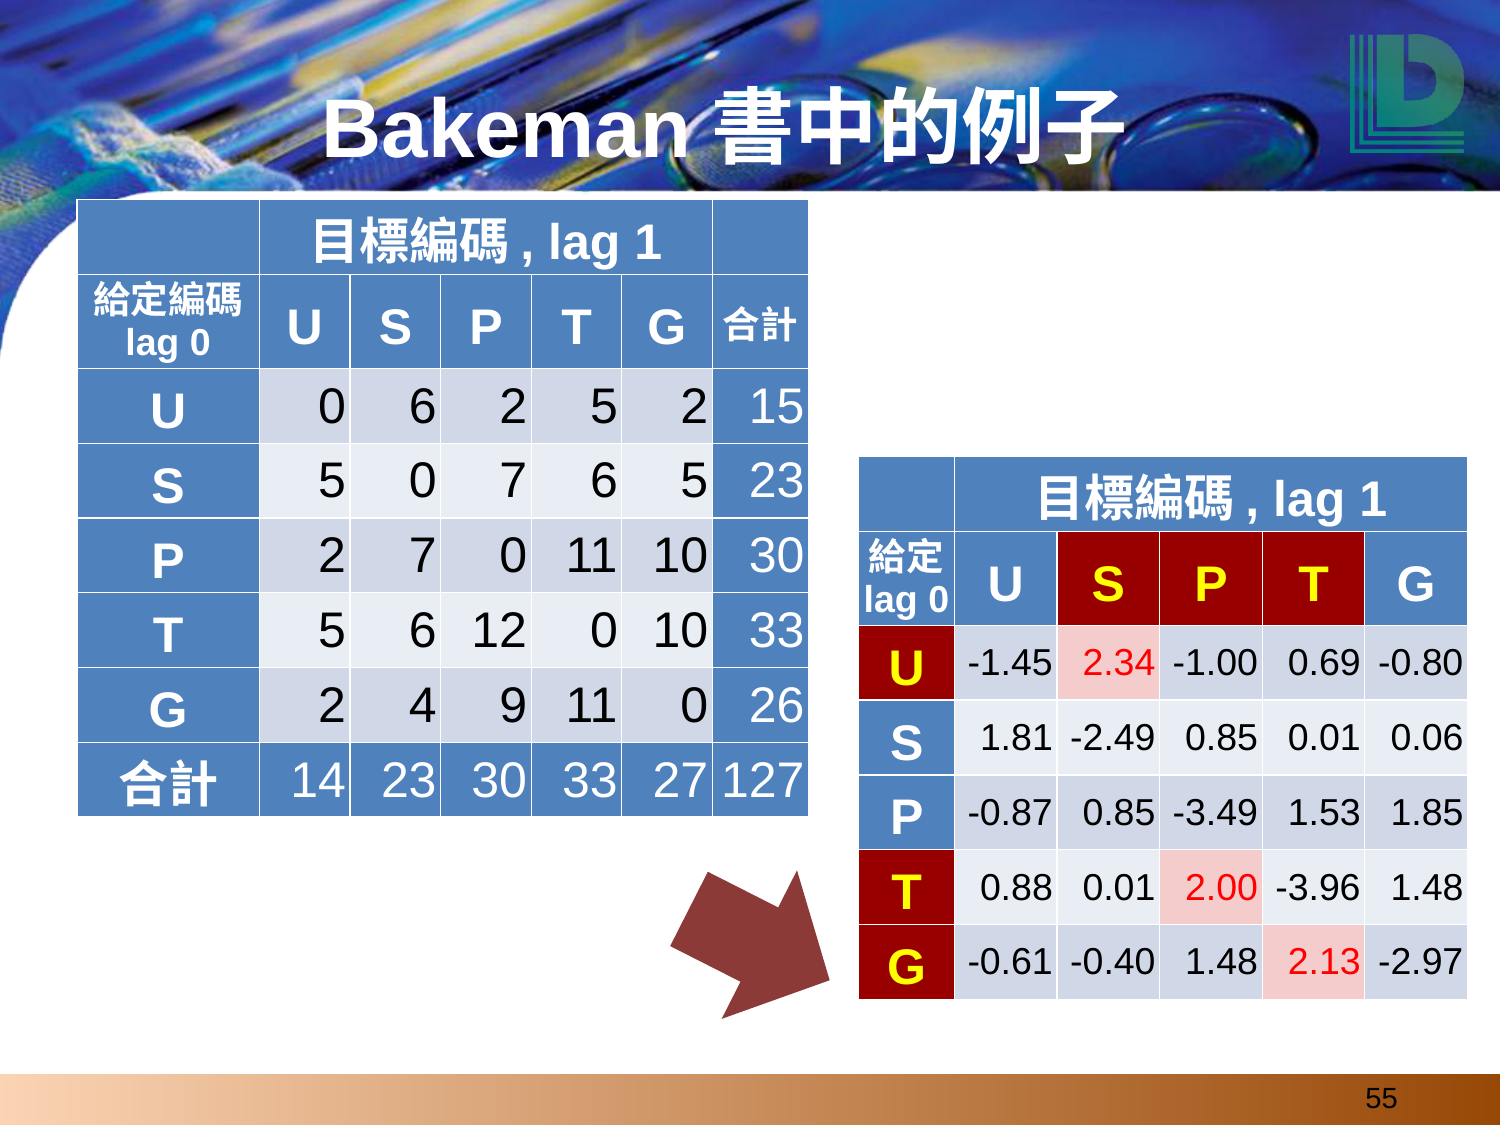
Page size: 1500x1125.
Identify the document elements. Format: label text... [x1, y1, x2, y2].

table_cell 2 [441, 369, 531, 443]
table_cell 2.34 [1058, 626, 1159, 699]
table_cell -0.61 [955, 925, 1056, 999]
table_cell P [859, 776, 954, 849]
table_cell 1.48 [1160, 925, 1262, 999]
table_cell 30 [713, 519, 808, 592]
table_cell 0.06 [1365, 701, 1467, 774]
table_cell 1.53 [1263, 776, 1364, 849]
table_cell -0.80 [1365, 626, 1467, 699]
table_cell U [78, 369, 259, 443]
table_cell S [78, 444, 259, 517]
table_cell 6 [351, 593, 440, 667]
table_header [78, 200, 259, 274]
table_cell 1.85 [1365, 776, 1467, 849]
table_cell 6 [532, 444, 621, 517]
table_cell 23 [351, 743, 440, 816]
table_cell 15 [713, 369, 808, 443]
table_cell 0 [622, 668, 712, 742]
table_cell P [1160, 532, 1262, 625]
table_cell 0.69 [1263, 626, 1364, 699]
table_cell -3.49 [1160, 776, 1262, 849]
picture [0, 0, 1500, 383]
table_cell U [859, 626, 954, 699]
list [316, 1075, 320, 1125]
table_cell 0.85 [1160, 701, 1262, 774]
table_cell T [1263, 532, 1364, 625]
table_cell 2 [622, 369, 712, 443]
table_cell S [1058, 532, 1159, 625]
table_cell 5 [260, 444, 349, 517]
table_cell 23 [713, 444, 808, 517]
table_cell 給定 lag 0 [859, 532, 954, 625]
table_cell -3.96 [1263, 850, 1364, 924]
table_cell 0 [441, 519, 531, 592]
table_cell 2 [260, 668, 349, 742]
table_cell 9 [441, 668, 531, 742]
table_cell 7 [351, 519, 440, 592]
table_cell 27 [622, 743, 712, 816]
table_cell 14 [260, 743, 349, 816]
table_cell 5 [622, 444, 712, 517]
table_cell 12 [441, 593, 531, 667]
table_cell 11 [532, 519, 621, 592]
table_cell 10 [622, 519, 712, 592]
table_cell 33 [713, 593, 808, 667]
table_cell 合計 [78, 743, 259, 816]
table_cell 10 [622, 593, 712, 667]
table_cell 26 [713, 668, 808, 742]
table_cell -2.49 [1058, 701, 1159, 774]
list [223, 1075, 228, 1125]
table_cell 2 [260, 519, 349, 592]
table_cell -2.97 [1365, 925, 1467, 999]
table_cell 33 [532, 743, 621, 816]
table_cell -0.40 [1058, 925, 1159, 999]
table_cell 11 [532, 668, 621, 742]
table_cell G [1365, 532, 1467, 625]
table_header [713, 200, 808, 274]
table_cell 0 [260, 369, 349, 443]
table_cell 0 [351, 444, 440, 517]
table_cell 2.13 [1263, 925, 1364, 999]
table_cell S [859, 701, 954, 774]
table_cell 0.85 [1058, 776, 1159, 849]
table_cell 127 [713, 743, 808, 816]
table_cell P [441, 275, 531, 368]
table_cell 0.01 [1263, 701, 1364, 774]
table_cell 2.00 [1160, 850, 1262, 924]
table_cell -1.45 [955, 626, 1056, 699]
table_cell 5 [532, 369, 621, 443]
table_cell 給定編碼 lag 0 [78, 275, 259, 368]
table_cell P [78, 519, 259, 592]
table_header 目標編碼, lag 1 [955, 457, 1467, 531]
table_cell 2 [369, 1075, 373, 1125]
table_header 目標編碼, lag 1 [260, 200, 712, 274]
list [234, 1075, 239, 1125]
table_cell 0.88 [955, 850, 1056, 924]
table_cell G [78, 668, 259, 742]
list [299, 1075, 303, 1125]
table_cell G [859, 925, 954, 999]
table_cell 30 [441, 743, 531, 816]
slide_number ‹#› [1350, 1074, 1488, 1118]
table_cell T [859, 850, 954, 924]
table_cell 0 [532, 593, 621, 667]
text_box [670, 870, 830, 1019]
table_cell S [351, 275, 440, 368]
title Bakeman書中的例子 [137, 93, 1313, 190]
table_cell 5 [260, 593, 349, 667]
table_cell -1.00 [1160, 626, 1262, 699]
table_cell 1.81 [955, 701, 1056, 774]
table_cell U [955, 532, 1056, 625]
table_cell T [78, 593, 259, 667]
table_cell 0.01 [1058, 850, 1159, 924]
table_cell 4 [351, 668, 440, 742]
table_cell 6 [351, 369, 440, 443]
table_cell 合計 [713, 275, 808, 368]
table_cell -0.87 [955, 776, 1056, 849]
table_cell 1.48 [1365, 850, 1467, 924]
table_cell T [532, 275, 621, 368]
table_cell 7 [441, 444, 531, 517]
table_cell U [260, 275, 349, 368]
table_header [859, 457, 954, 531]
table_cell G [622, 275, 712, 368]
